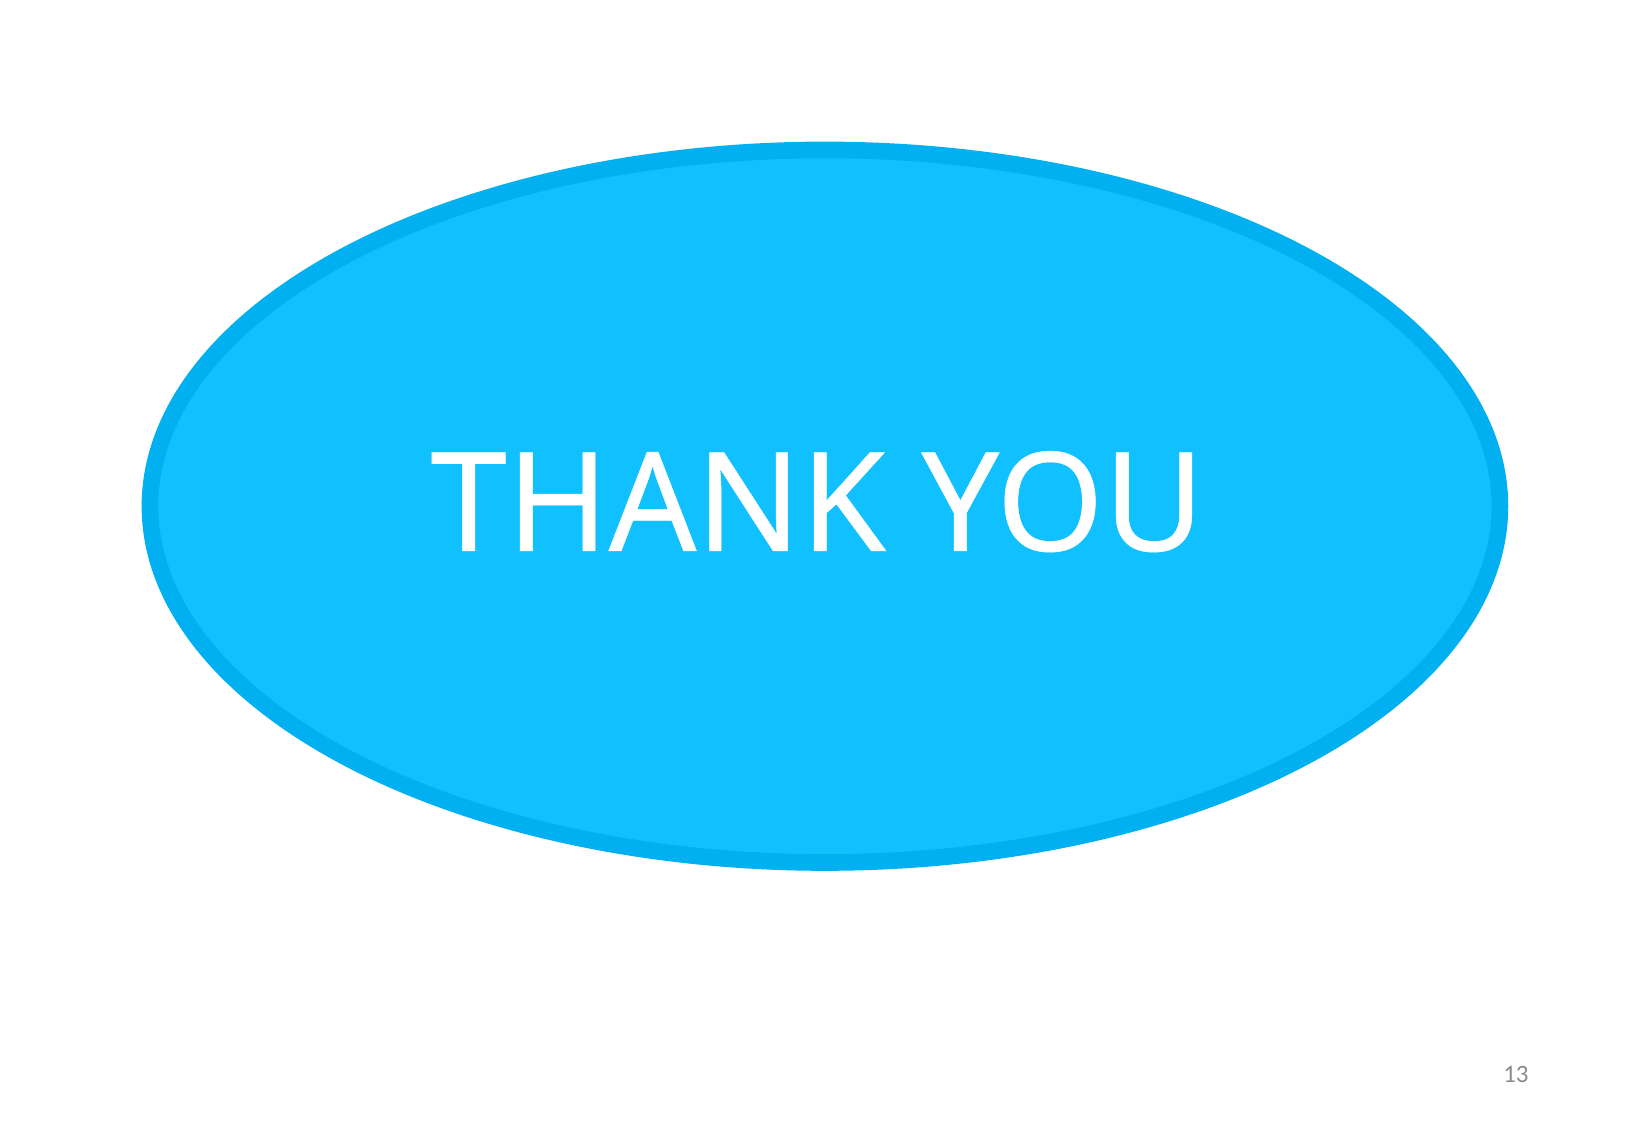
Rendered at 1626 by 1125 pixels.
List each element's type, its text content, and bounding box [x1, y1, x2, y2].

text_box THANK YOU [212, 405, 1423, 586]
text_box [147, 147, 1503, 865]
slide_number 13 [1164, 1042, 1544, 1103]
